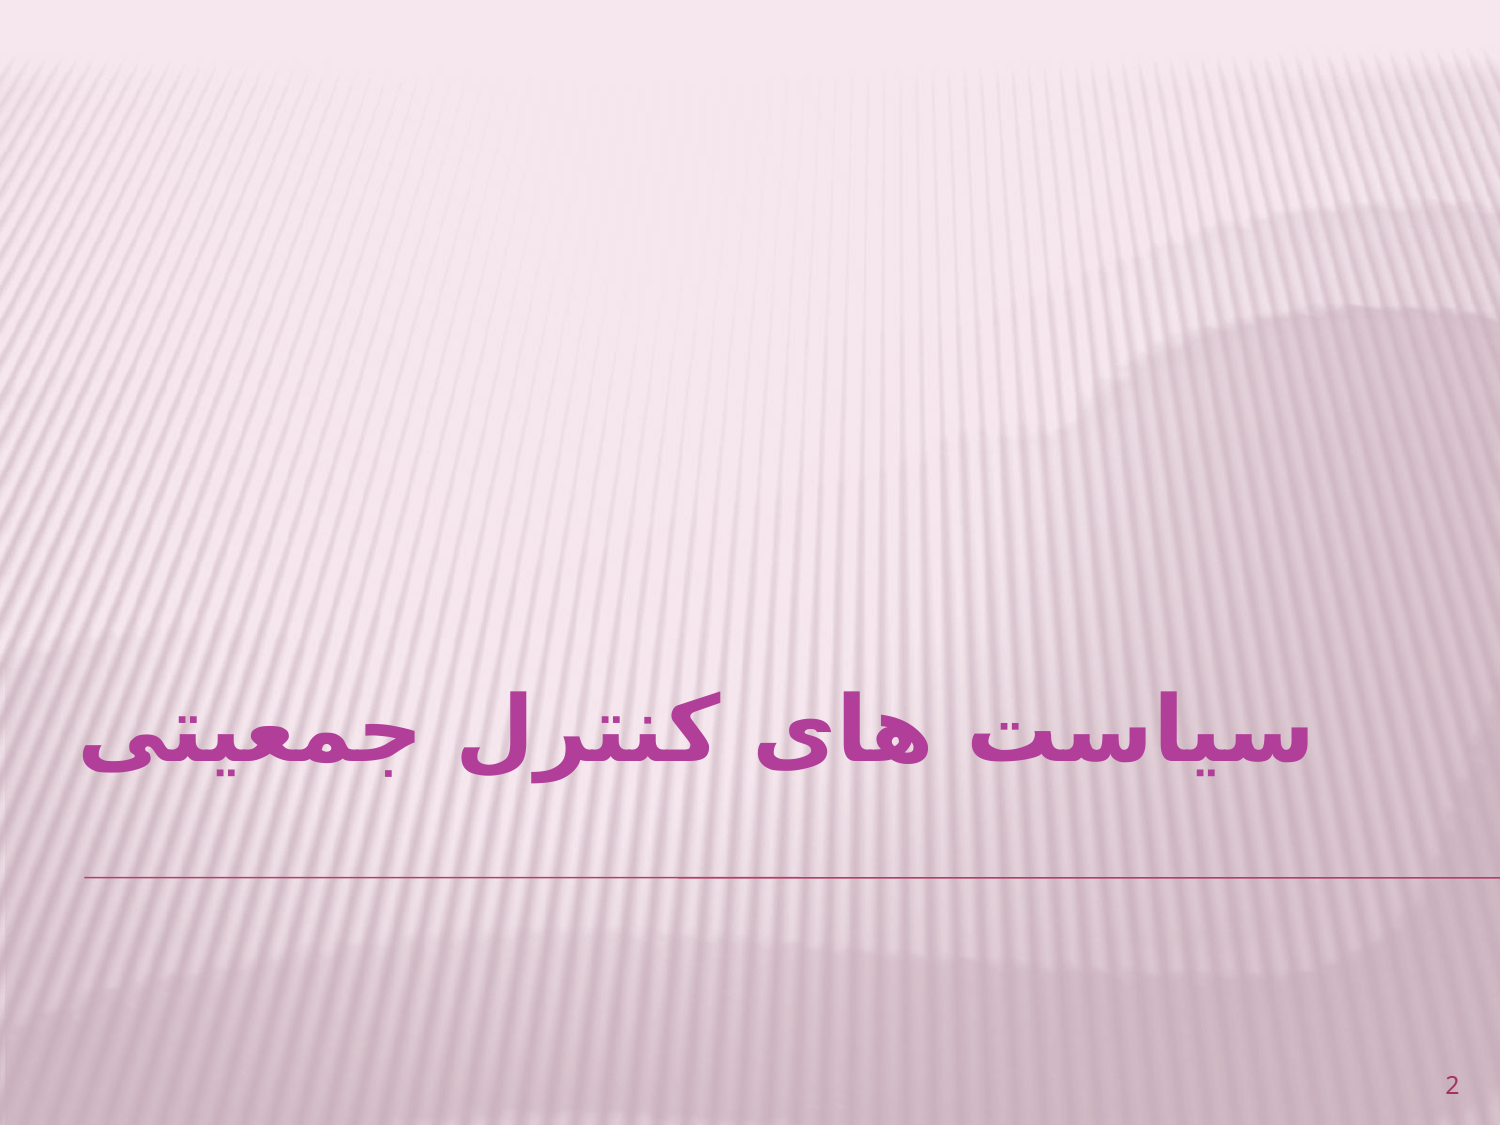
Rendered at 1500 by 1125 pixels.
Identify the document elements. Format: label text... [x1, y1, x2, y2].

subtitle سیاست های کنترل جمعیتی [62, 637, 1450, 788]
slide_number 2 [1350, 1061, 1475, 1103]
